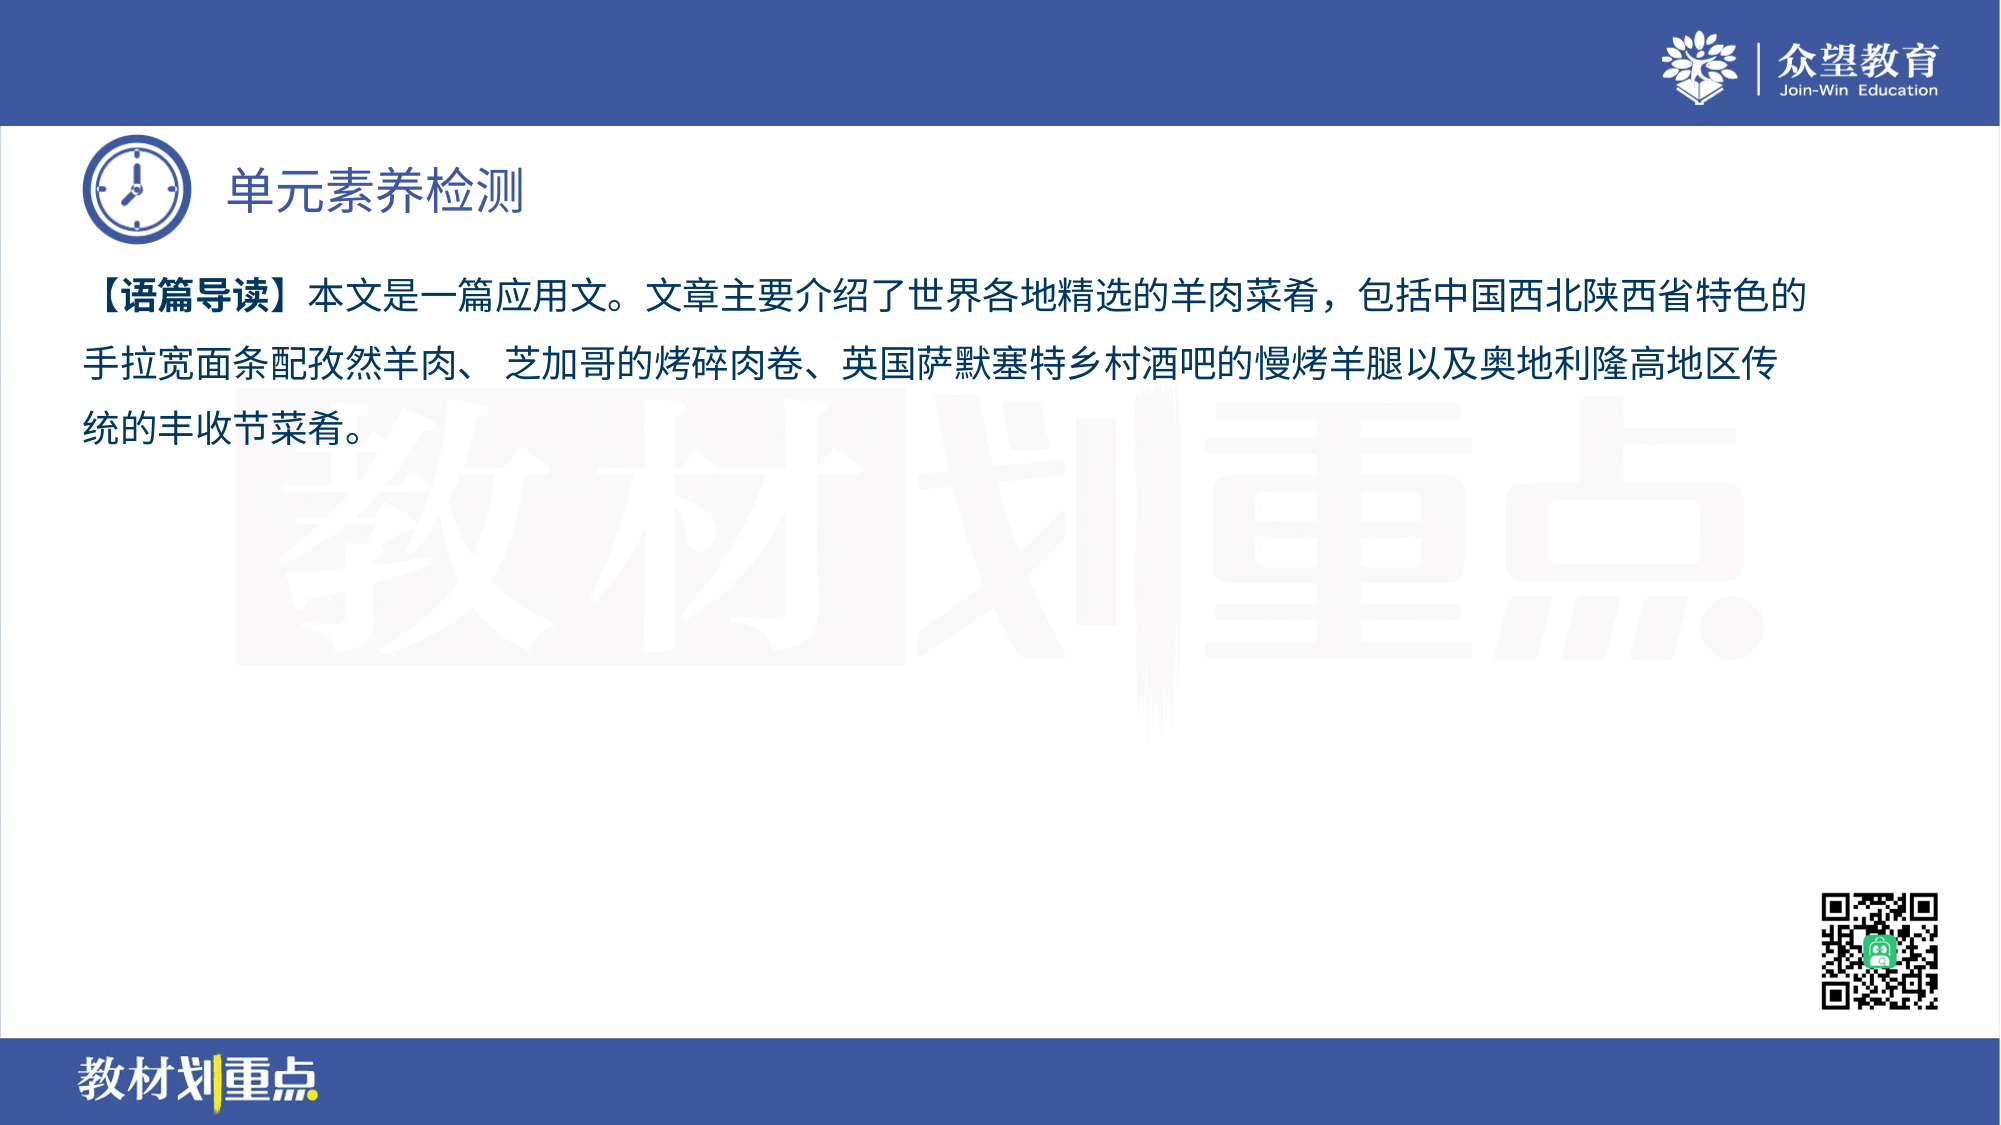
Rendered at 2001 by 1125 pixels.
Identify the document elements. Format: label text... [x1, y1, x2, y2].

text_box 【语篇导读】本文是一篇应用文。文章主要介绍了世界各地精选的羊肉菜肴，包括中国西北陕西省特色的 手拉宽面条配孜然羊肉、 芝加哥的烤碎肉卷、英国萨默塞特乡村酒吧的慢烤羊腿以及奥地利隆高地区传 统的丰收节菜肴。 [82, 247, 1817, 444]
picture [0, 0, 2000, 1125]
